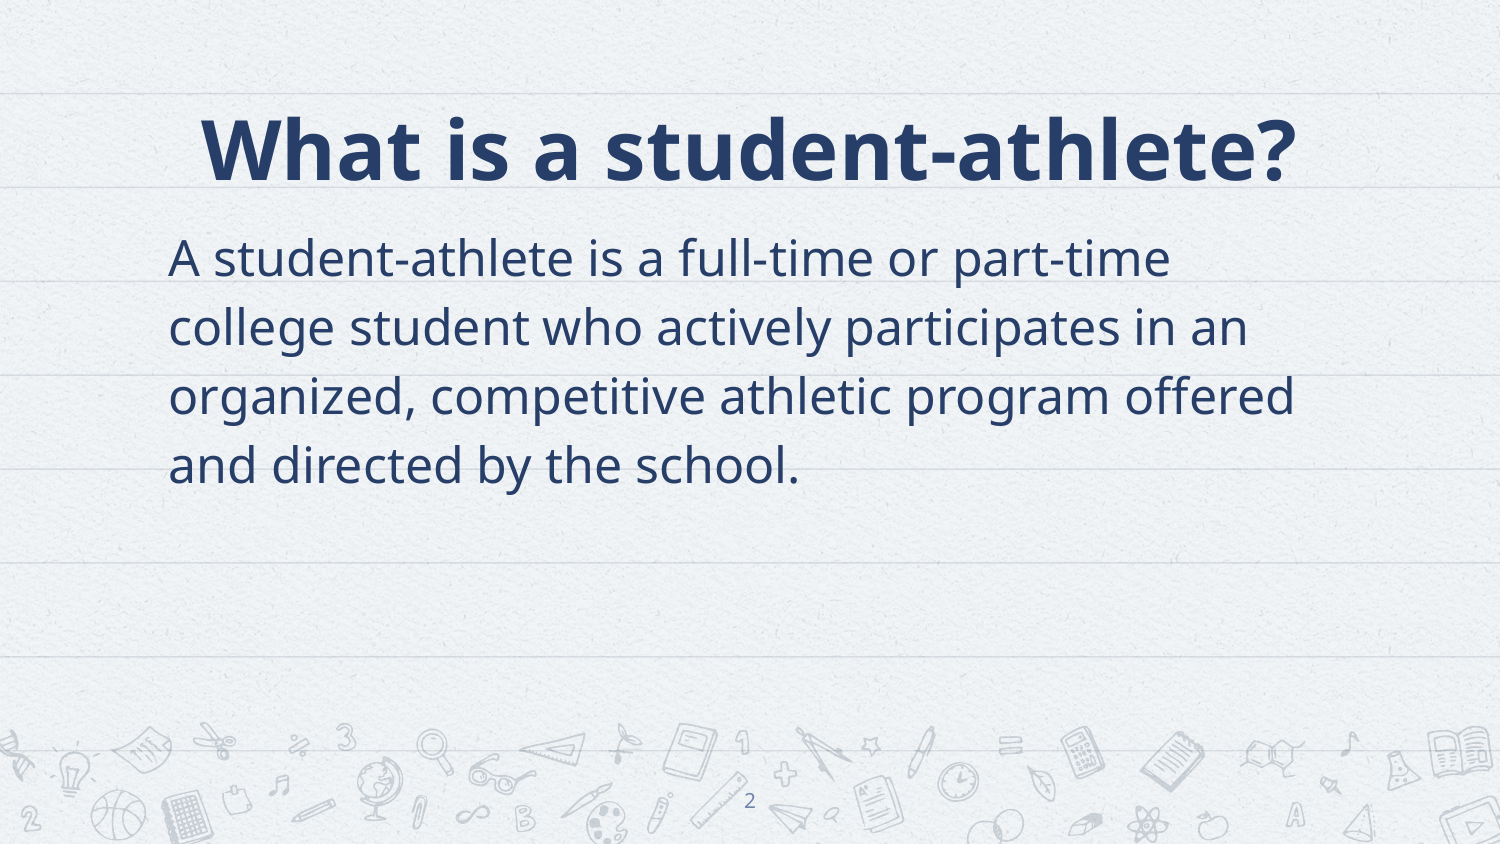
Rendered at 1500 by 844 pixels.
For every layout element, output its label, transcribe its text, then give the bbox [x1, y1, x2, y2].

picture [0, 0, 1500, 844]
list A student-athlete is a full-time or part-time college student who actively participates in an organized, competitive athletic program offered and directed by the school. [168, 217, 1332, 658]
title What is a student-athlete? [168, 108, 1332, 199]
slide_number 2 [705, 779, 795, 825]
